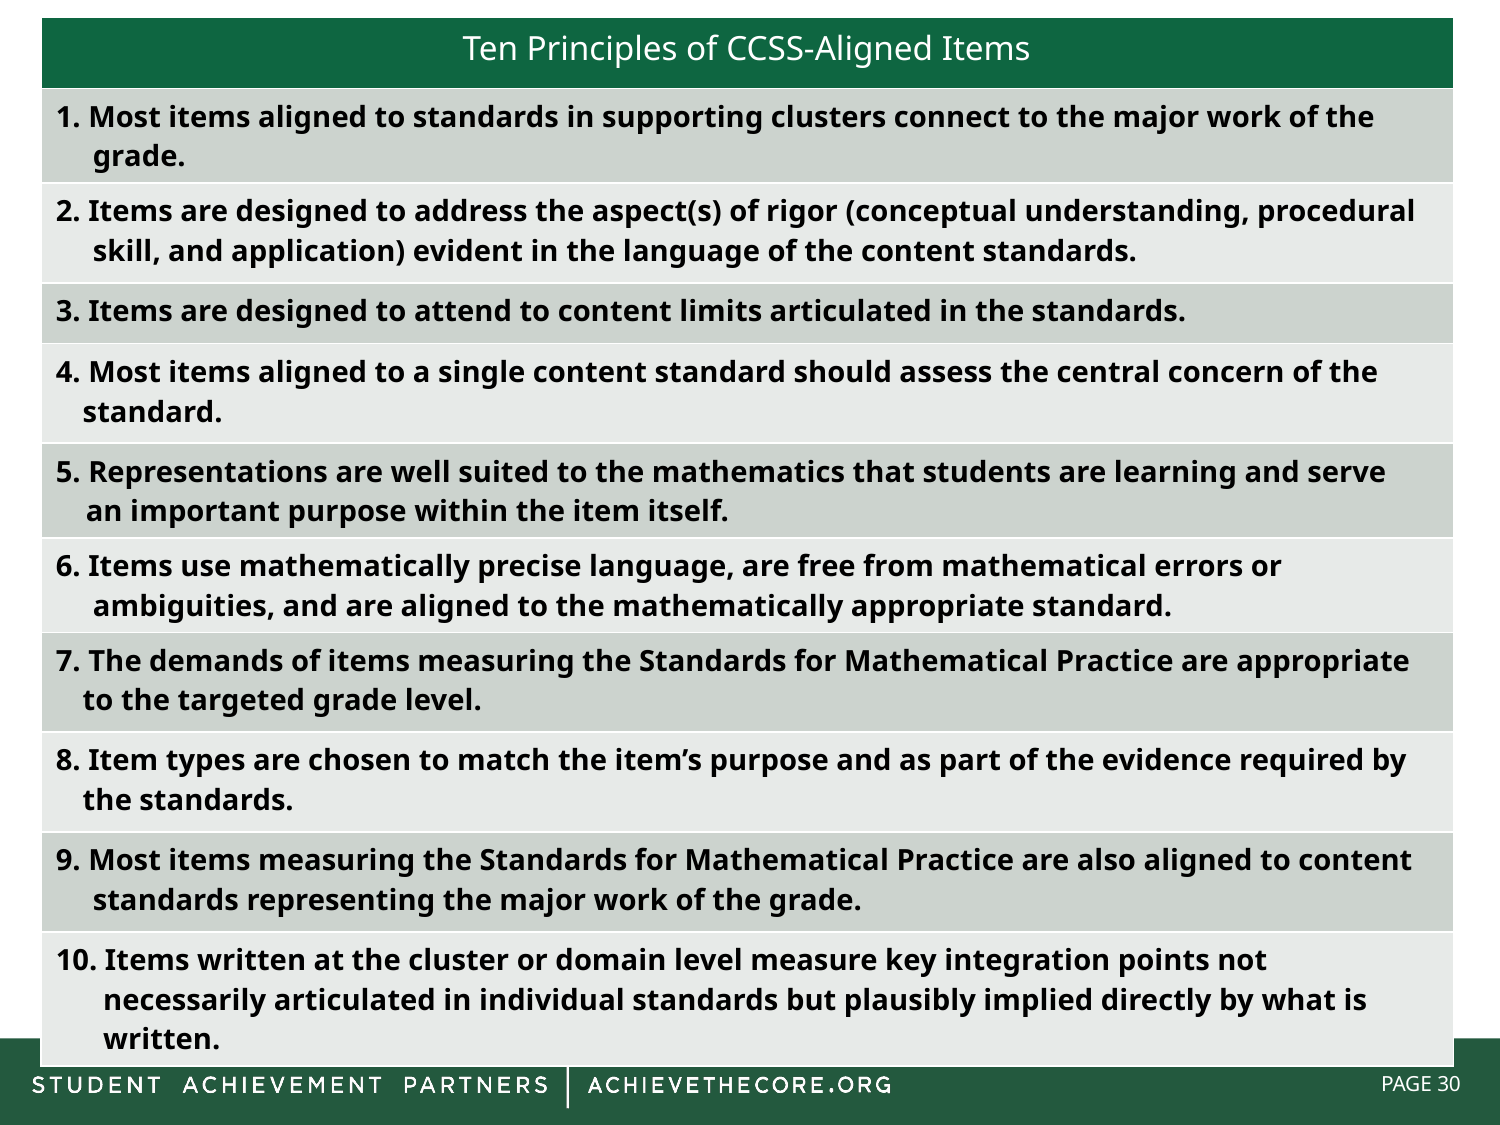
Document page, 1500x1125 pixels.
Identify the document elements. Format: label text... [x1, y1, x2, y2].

table_cell 9. Most items measuring the Standards for Mathematical Practice are also aligned to content standards representing the major work of the grade. [42, 833, 1453, 931]
table_cell 1. Most items aligned to standards in supporting clusters connect to the major work of the grade. [42, 89, 1453, 182]
table_cell 3. Items are designed to attend to content limits articulated in the standards. [42, 284, 1453, 343]
picture [12, 1055, 911, 1112]
table_cell 5. Representations are well suited to the mathematics that students are learning and serve an important purpose within the item itself. [42, 444, 1453, 537]
table_cell 2. Items are designed to address the aspect(s) of rigor (conceptual understanding, procedural skill, and application) evident in the language of the content standards. [42, 184, 1453, 282]
table_cell 10. Items written at the cluster or domain level measure key integration points not necessarily articulated in individual standards but plausibly implied directly by what is written. [42, 933, 1453, 1065]
table_header Ten Principles of CCSS-Aligned Items [42, 18, 1453, 88]
table_cell 7. The demands of items measuring the Standards for Mathematical Practice are appropriate to the targeted grade level. [42, 633, 1453, 731]
table_cell 8. Item types are chosen to match the item’s purpose and as part of the evidence required by the standards. [42, 733, 1453, 831]
table_cell 4. Most items aligned to a single content standard should assess the central concern of the standard. [42, 344, 1453, 442]
table_cell 6. Items use mathematically precise language, are free from mathematical errors or ambiguities, and are aligned to the mathematically appropriate standard. [42, 539, 1453, 632]
